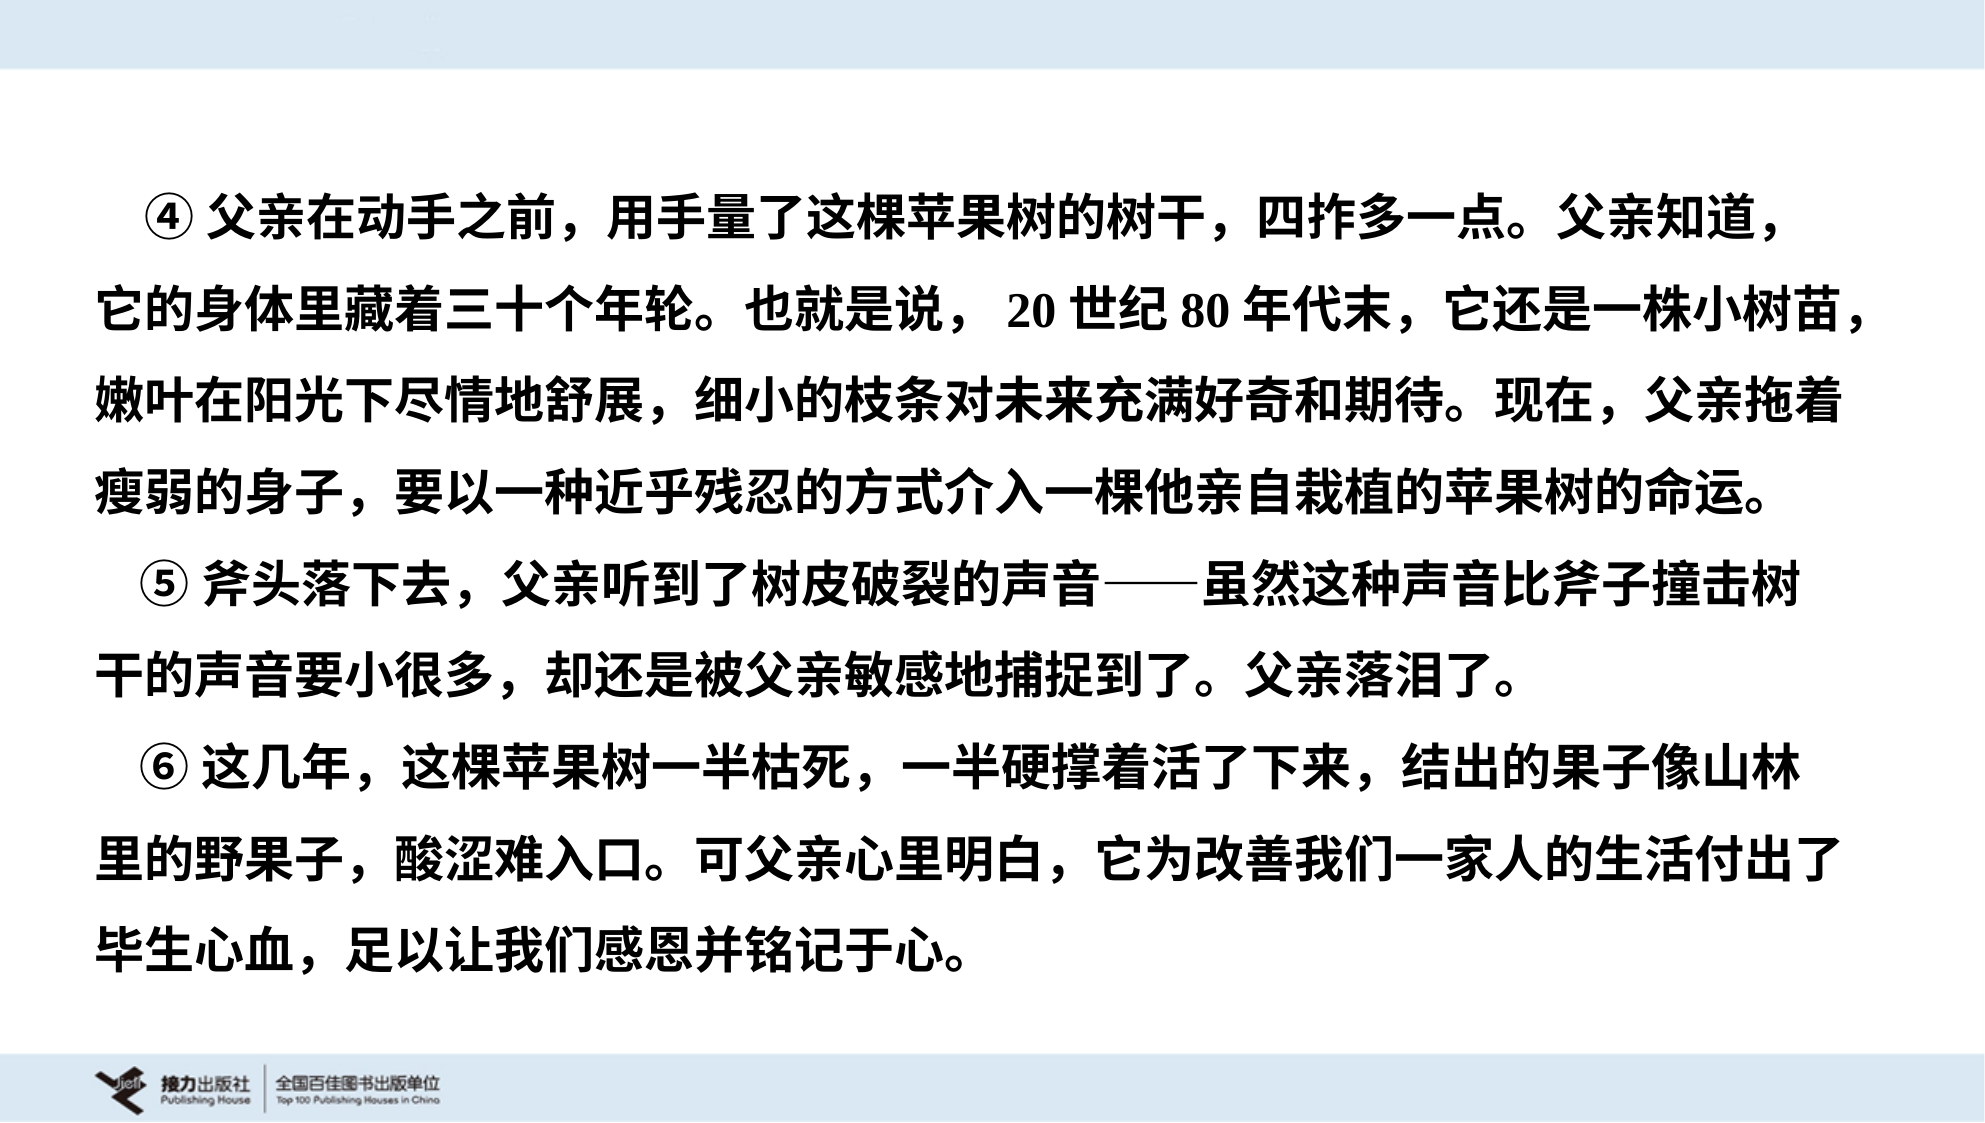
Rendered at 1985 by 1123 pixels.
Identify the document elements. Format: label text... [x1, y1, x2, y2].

text_box ④父亲在动手之前，用手量了这棵苹果树的树干，四拃多一点。父亲知道， 它的身体里藏着三十个年轮。也就是说，20世纪80年代末，它还是一株小树苗， 嫩叶在阳光下尽情地舒展，细小的枝条对未来充满好奇和期待。现在，父亲拖着 瘦弱的身子，要以一种近乎残忍的方式介入一棵他亲自栽植的苹果树的命运。 ⑤斧头落下去，父亲听到了树皮破裂的声音——虽然这种声音比斧子撞击树 干的声音要小很多，却还是被父亲敏感地捕捉到了。父亲落泪了。 ⑥这几年，这棵苹果树一半枯死，一半硬撑着活了下来，结出的果子像山林 里的野果子，酸涩难入口。可父亲心里明白，它为改善我们一家人的生活付出了 毕生心血，足以让我们感恩并铭记于心。 [94, 153, 1892, 979]
picture [0, 0, 1985, 1122]
